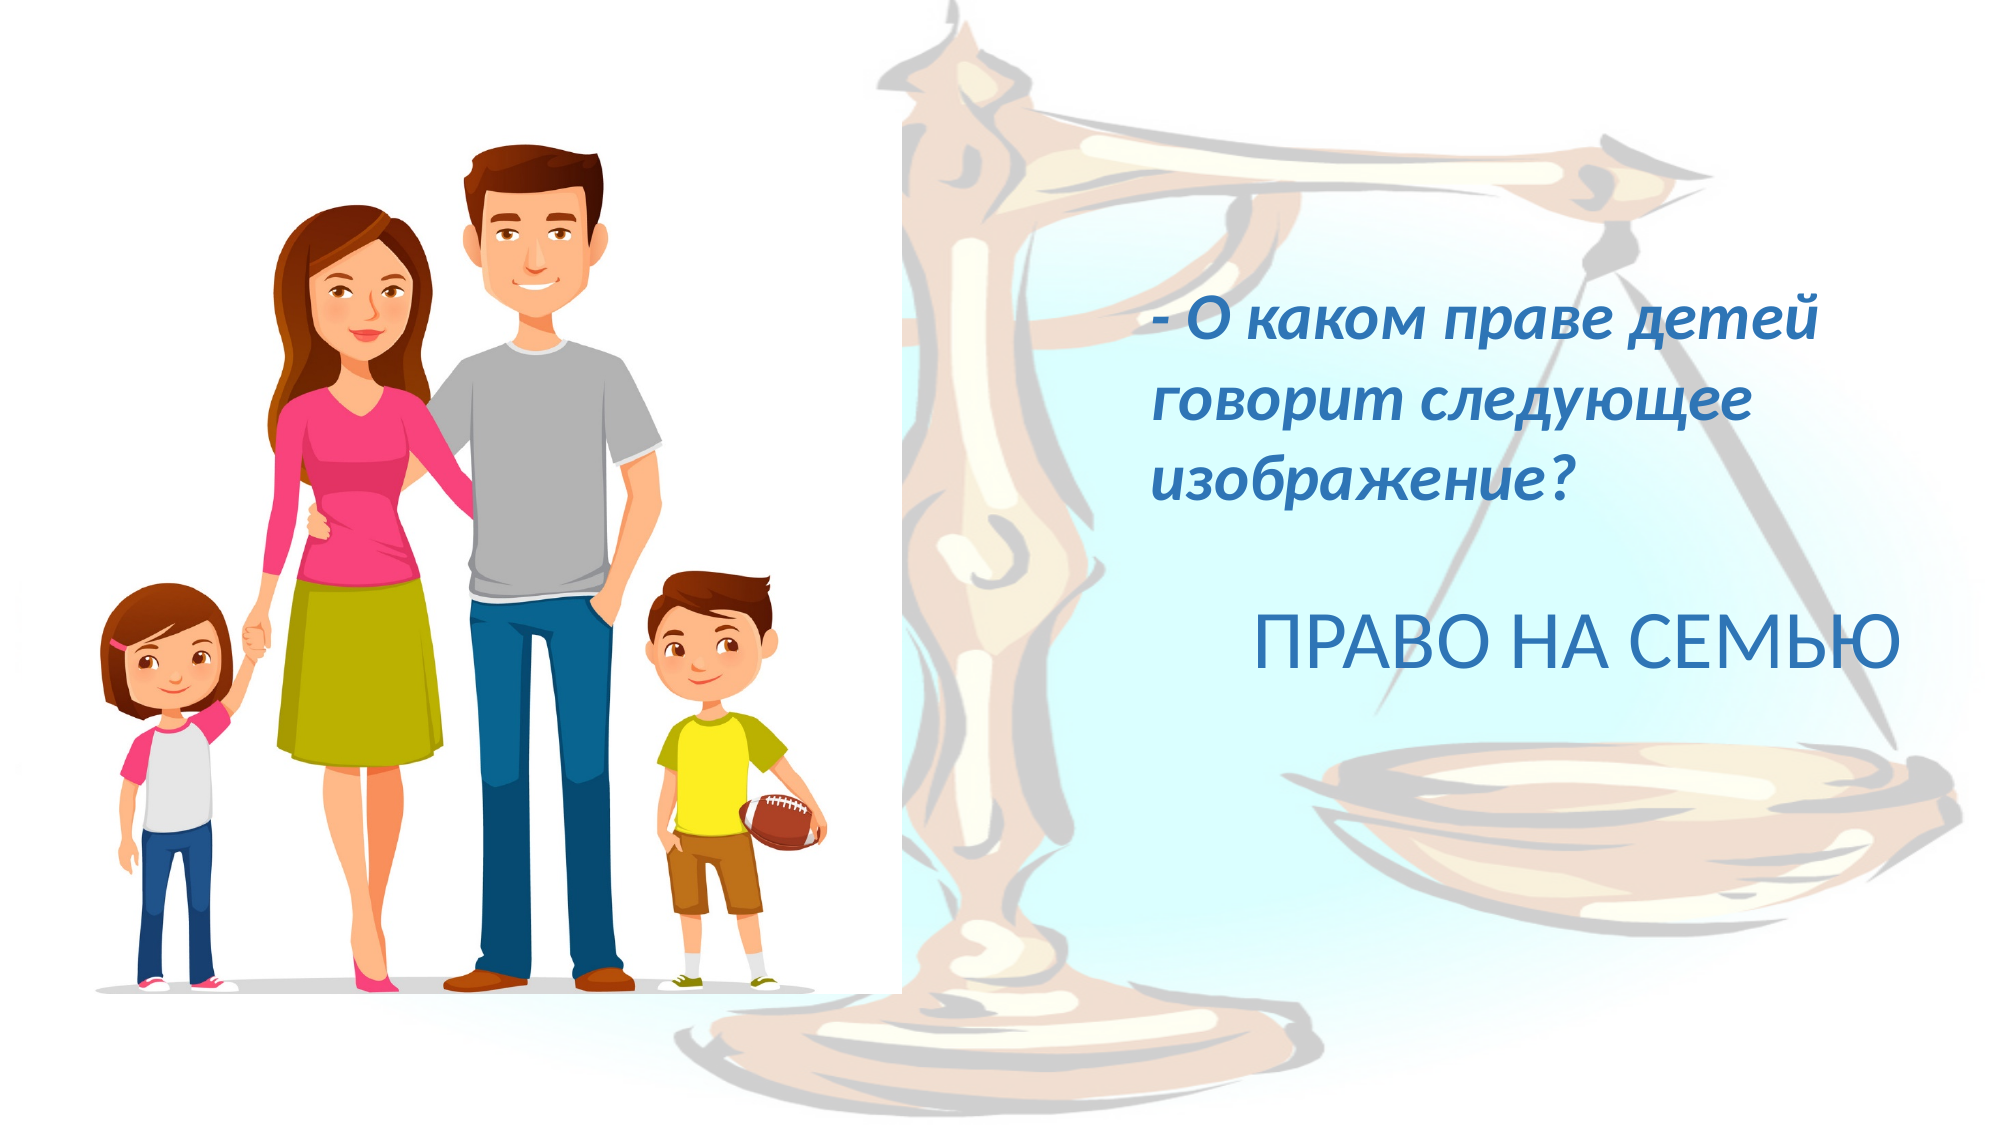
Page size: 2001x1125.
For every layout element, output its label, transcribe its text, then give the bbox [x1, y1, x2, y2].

picture [21, 113, 902, 994]
text_box - О каком праве детей говорит следующее изображение? [1135, 265, 2000, 521]
text_box ПРАВО НА СЕМЬЮ [1237, 639, 1918, 693]
